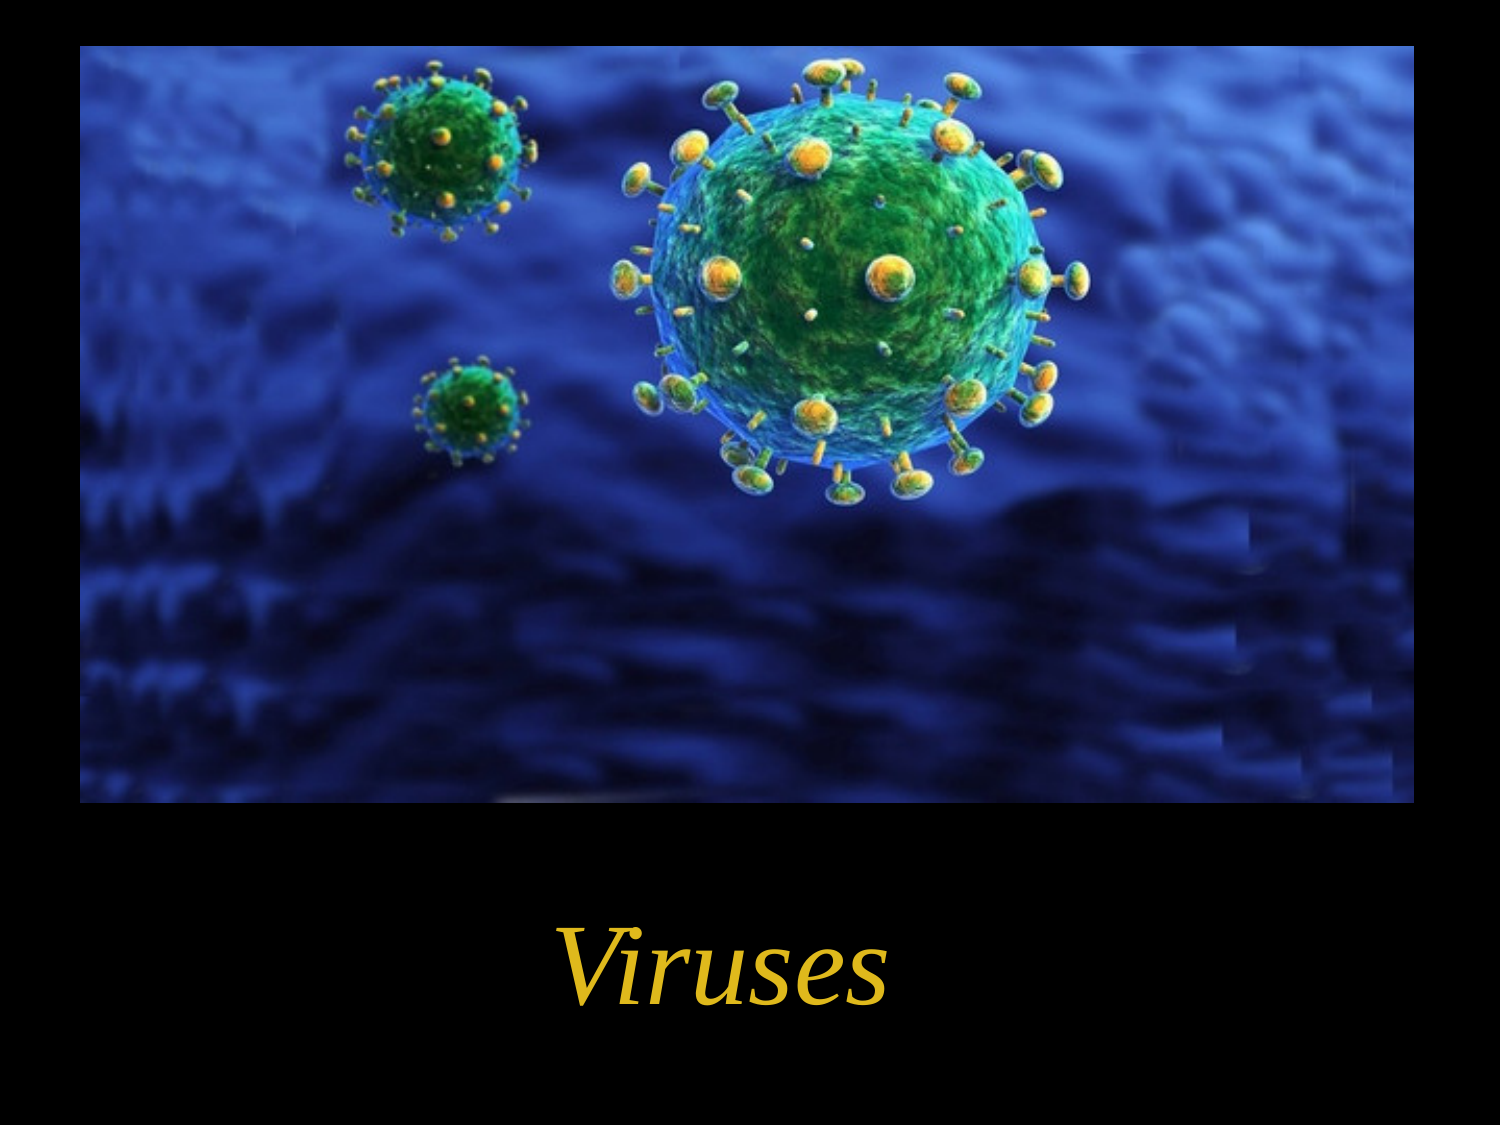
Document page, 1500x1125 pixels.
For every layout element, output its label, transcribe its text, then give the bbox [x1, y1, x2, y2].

picture [79, 45, 1414, 803]
subtitle Viruses [80, 809, 1362, 1037]
